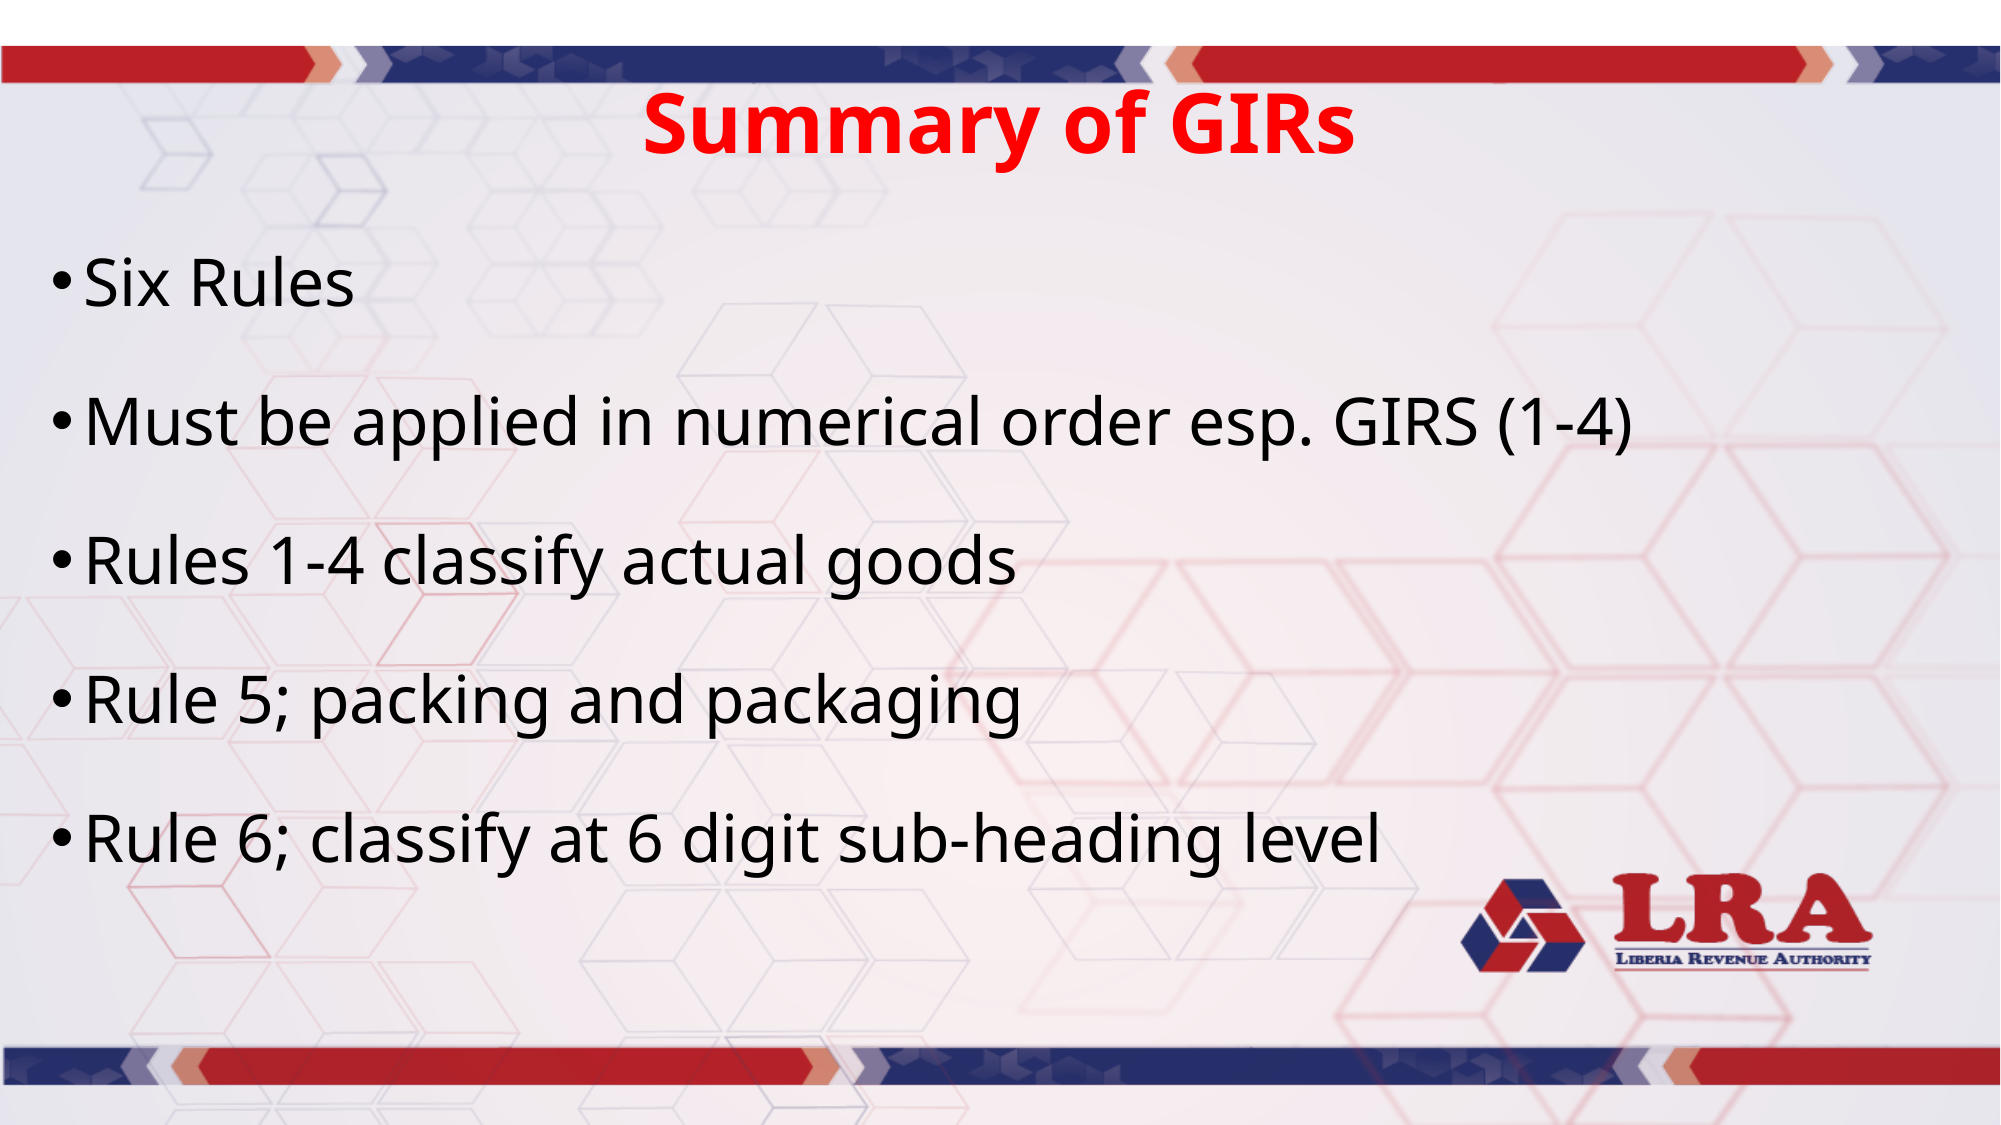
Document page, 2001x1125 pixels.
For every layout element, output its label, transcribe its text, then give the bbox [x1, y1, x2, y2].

picture [0, 0, 2001, 1125]
list Six Rules Must be applied in numerical order esp. GIRS (1-4) Rules 1-4 classify actual goods Rule 5; packing and packaging Rule 6; classify at 6 digit sub-heading level [35, 177, 1954, 1086]
title Summary of GIRs [137, 59, 1863, 177]
